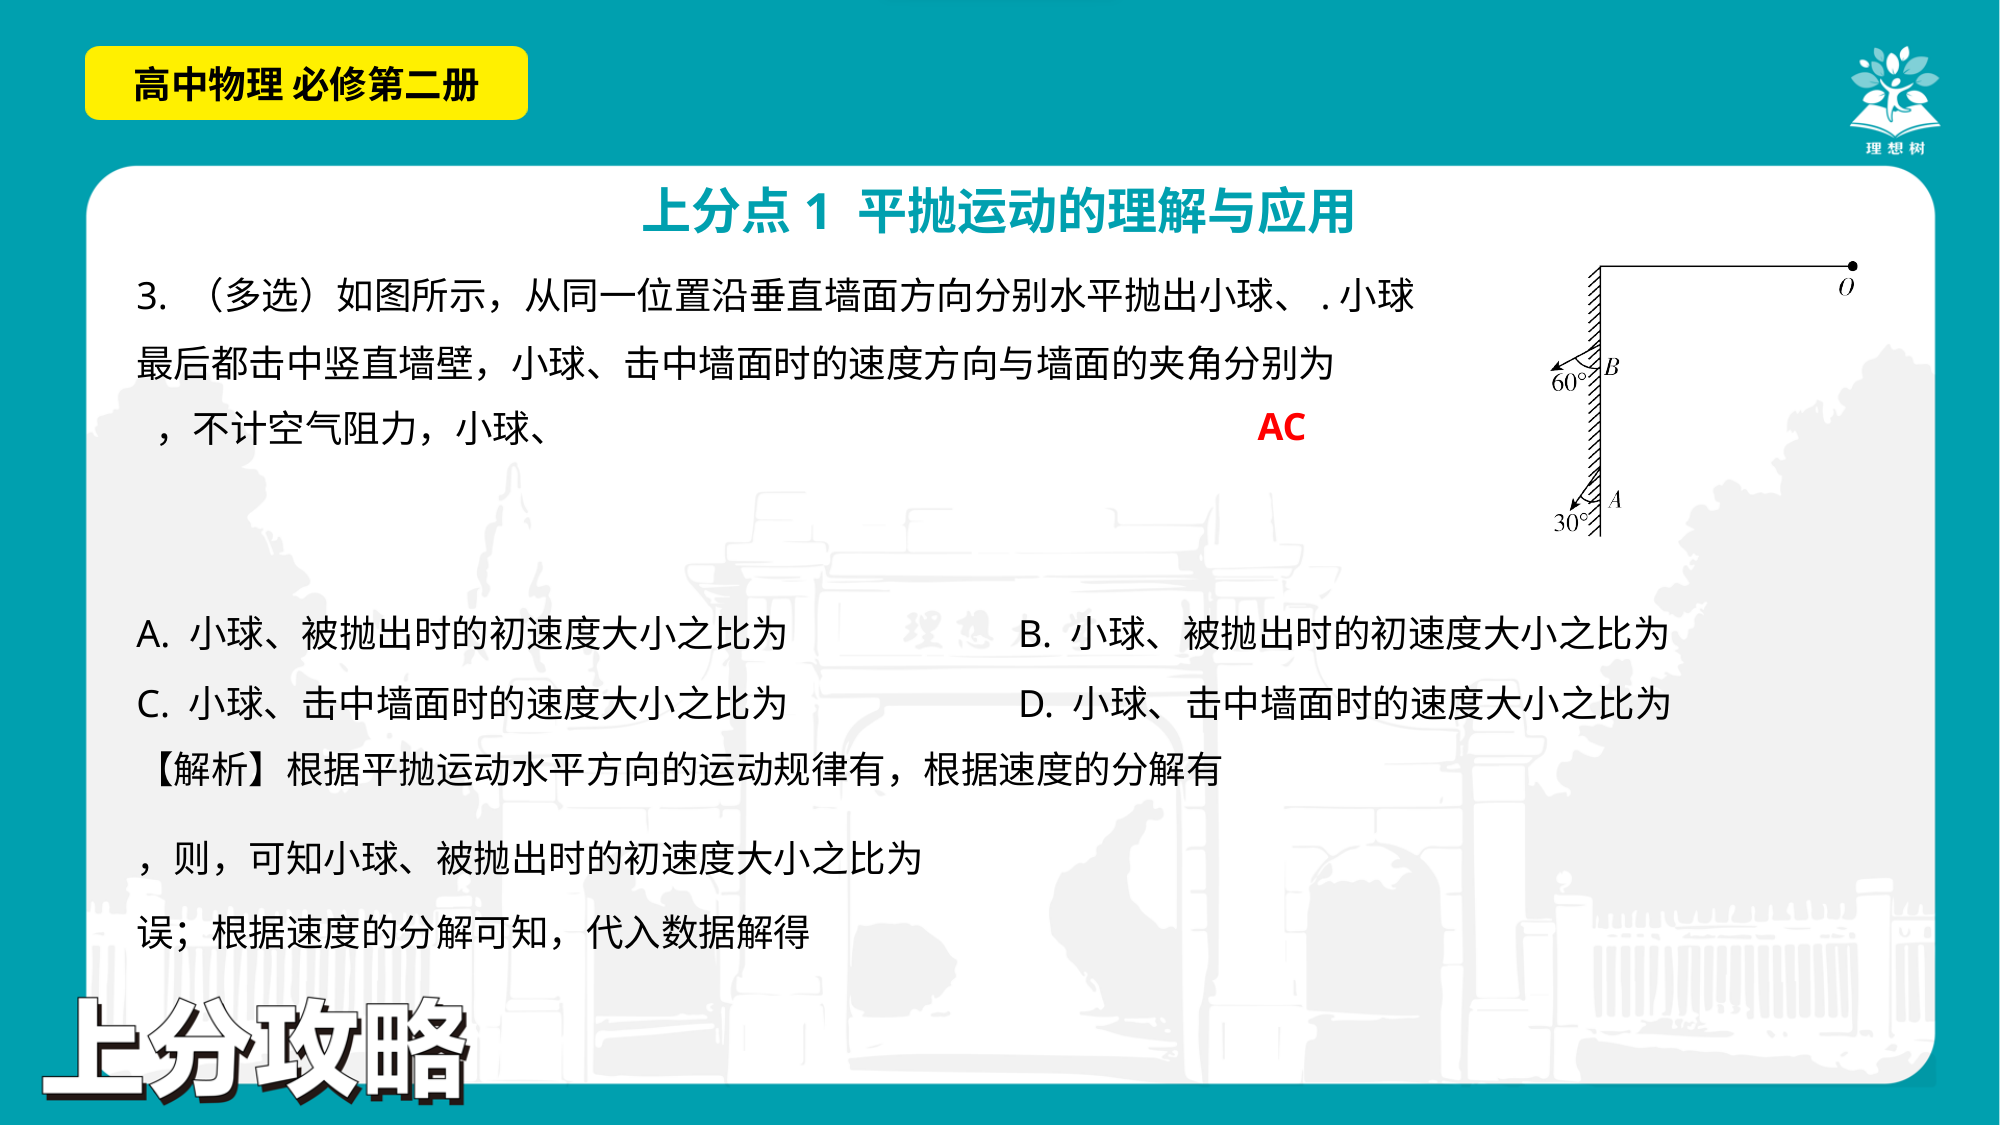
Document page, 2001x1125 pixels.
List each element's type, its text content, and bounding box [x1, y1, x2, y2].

text_box AC [1241, 383, 1323, 442]
picture [0, 0, 2000, 1125]
